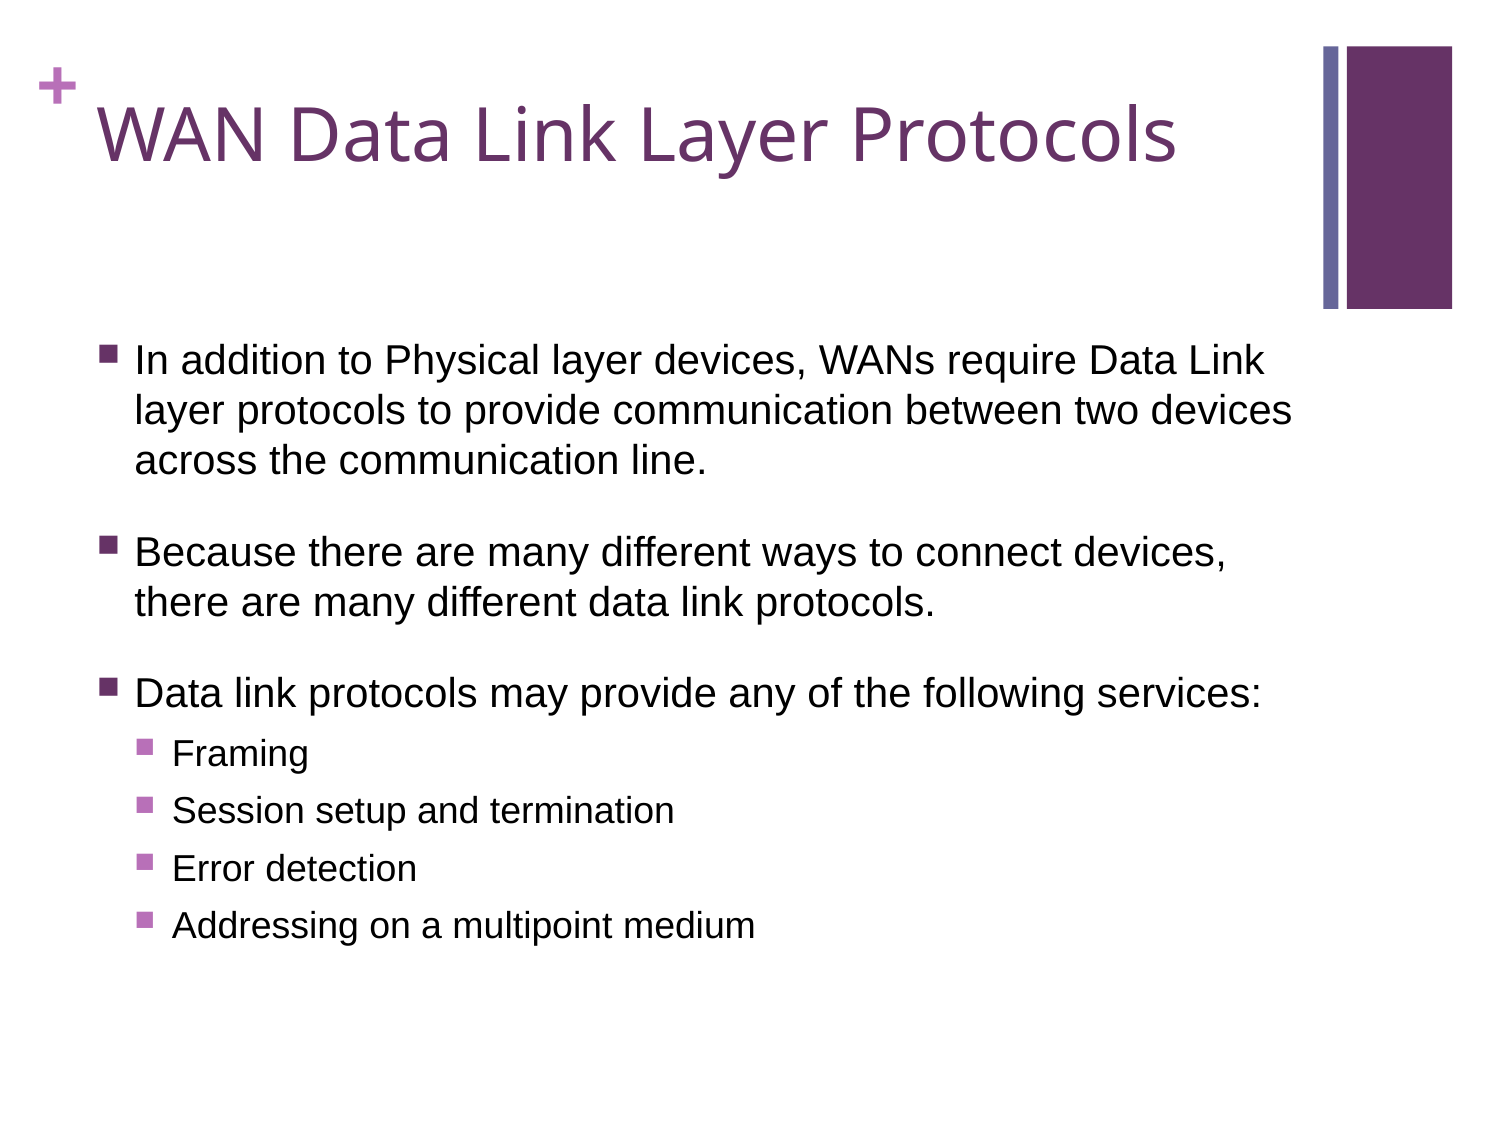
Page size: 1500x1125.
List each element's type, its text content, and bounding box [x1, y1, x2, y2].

list In addition to Physical layer devices, WANs require Data Link layer protocols to provide communication between two devices across the communication line. Because there are many different ways to connect devices, there are many different data link protocols. Data link protocols may provide any of the following services: Framing Session setup and termination Error detection Addressing on a multipoint medium [81, 324, 1322, 1005]
title WAN Data Link Layer Protocols [81, 79, 1322, 263]
